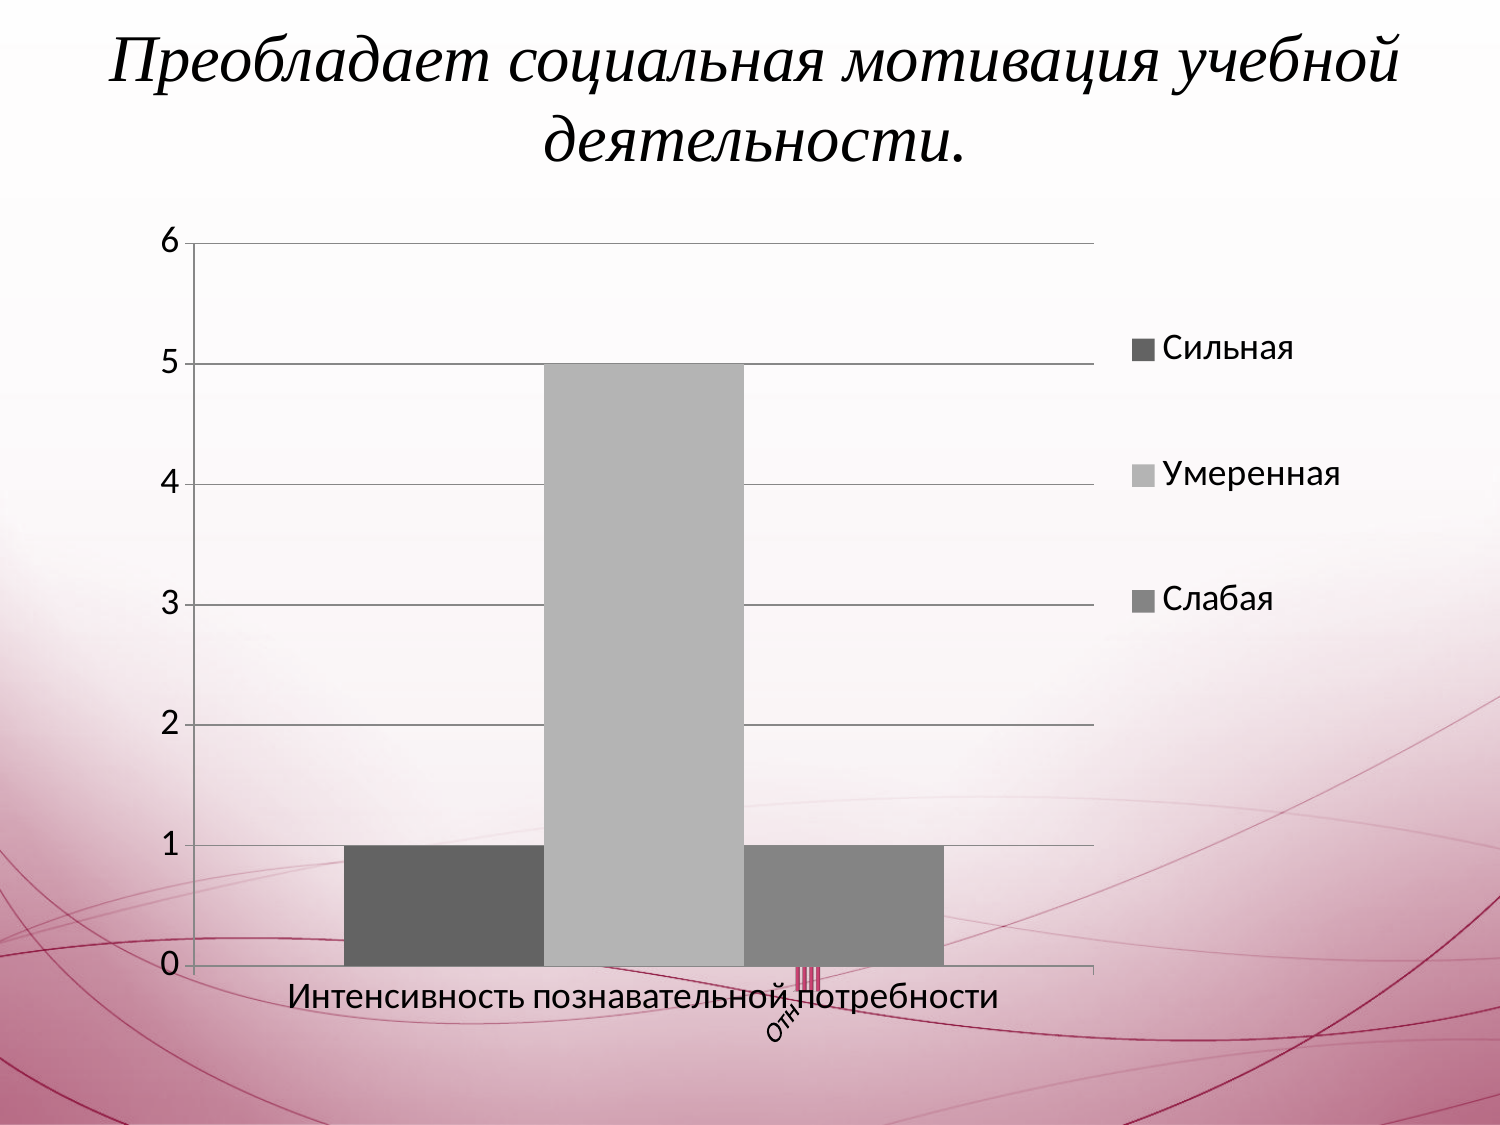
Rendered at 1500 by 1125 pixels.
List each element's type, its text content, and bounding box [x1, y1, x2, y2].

chart [135, 207, 1365, 1053]
subtitle Преобладает социальная мотивация учебной деятельности. [76, 7, 1436, 1047]
